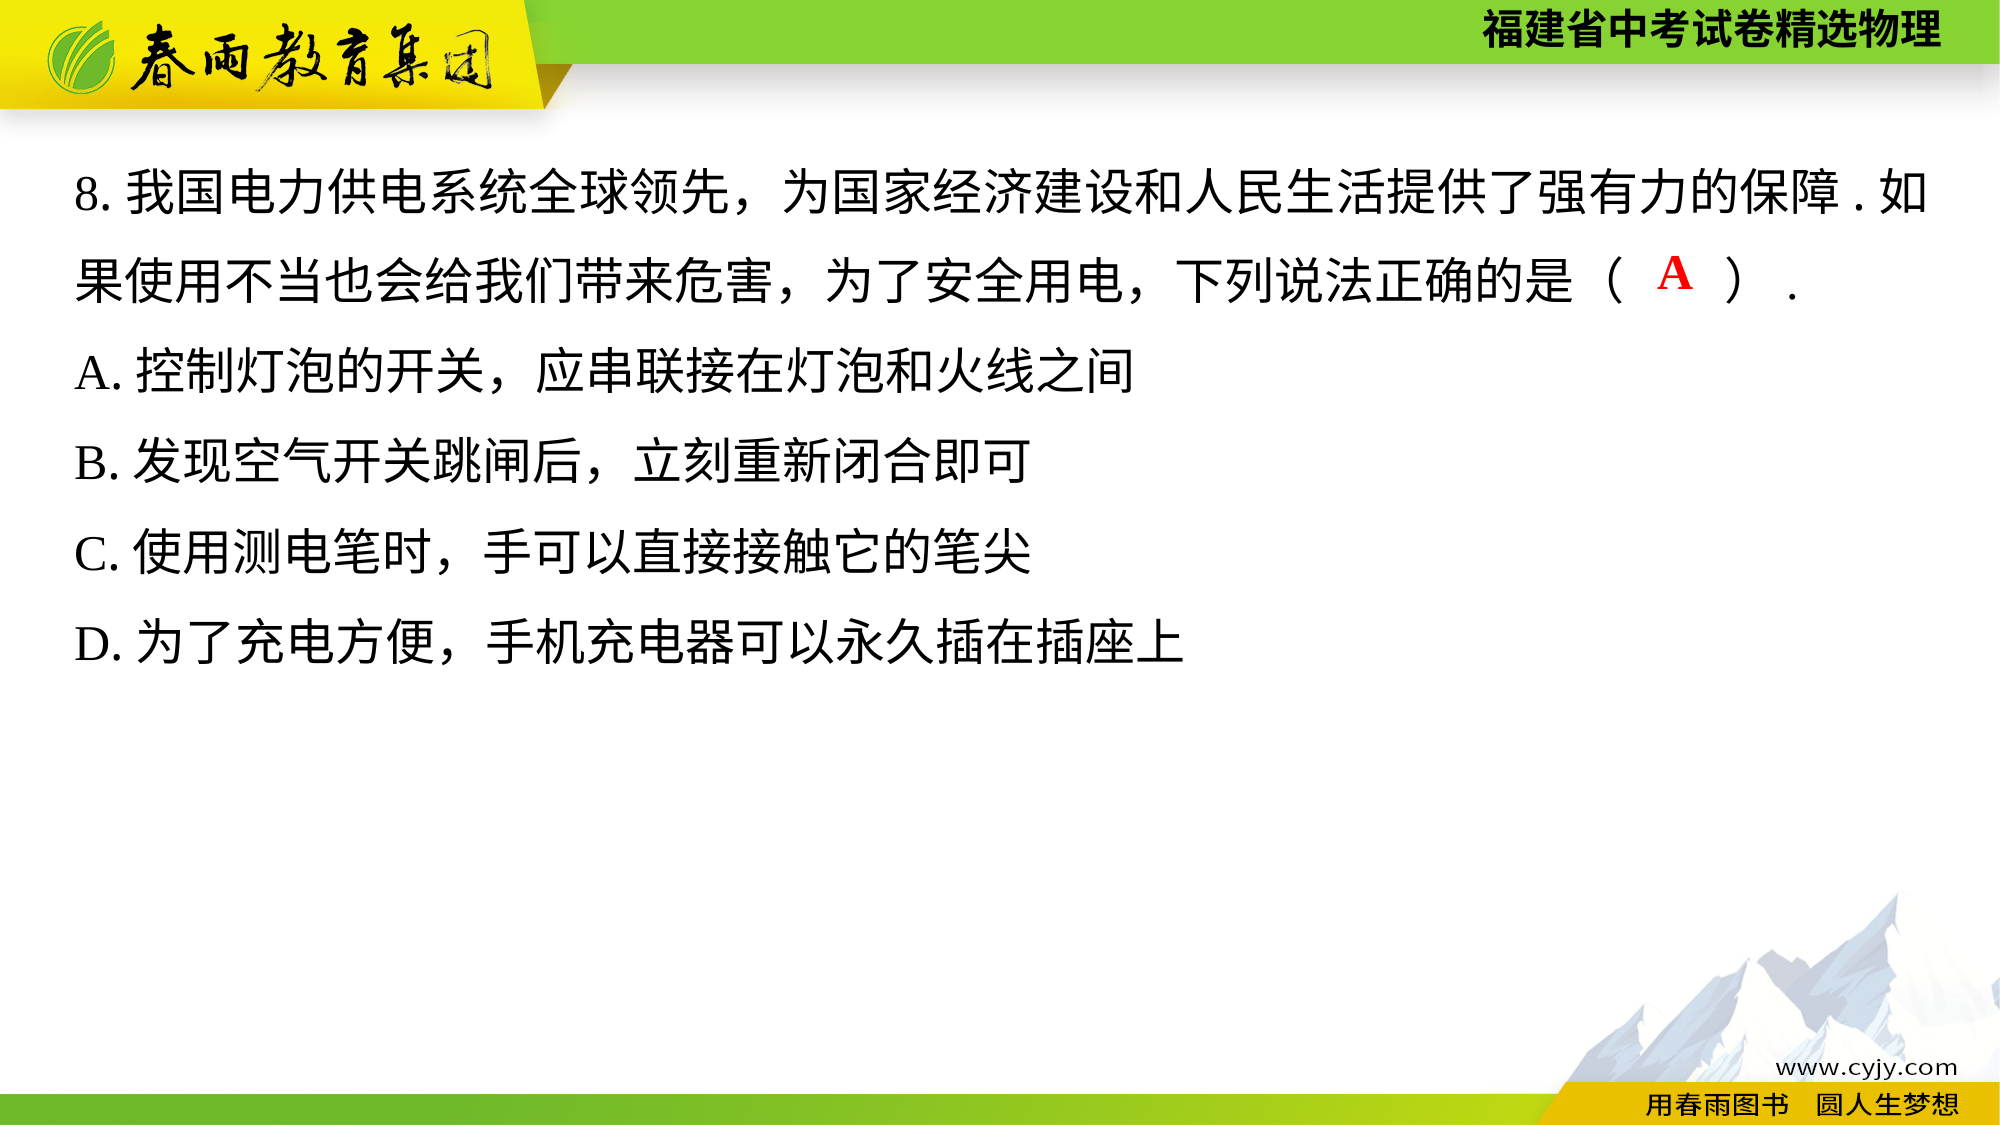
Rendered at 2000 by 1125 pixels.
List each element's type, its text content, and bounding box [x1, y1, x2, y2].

list 8.我国电力供电系统全球领先，为国家经济建设和人民生活提供了强有力的保障.如果使用不当也会给我们带来危害，为了安全用电，下列说法正确的是（ ）. A.控制灯泡的开关，应串联接在灯泡和火线之间 B.发现空气开关跳闸后，立刻重新闭合即可 C.使用测电笔时，手可以直接接触它的笔尖 D.为了充电方便，手机充电器可以永久插在插座上 [59, 122, 1944, 672]
picture [0, 0, 2000, 1125]
text_box A [1642, 231, 1708, 307]
